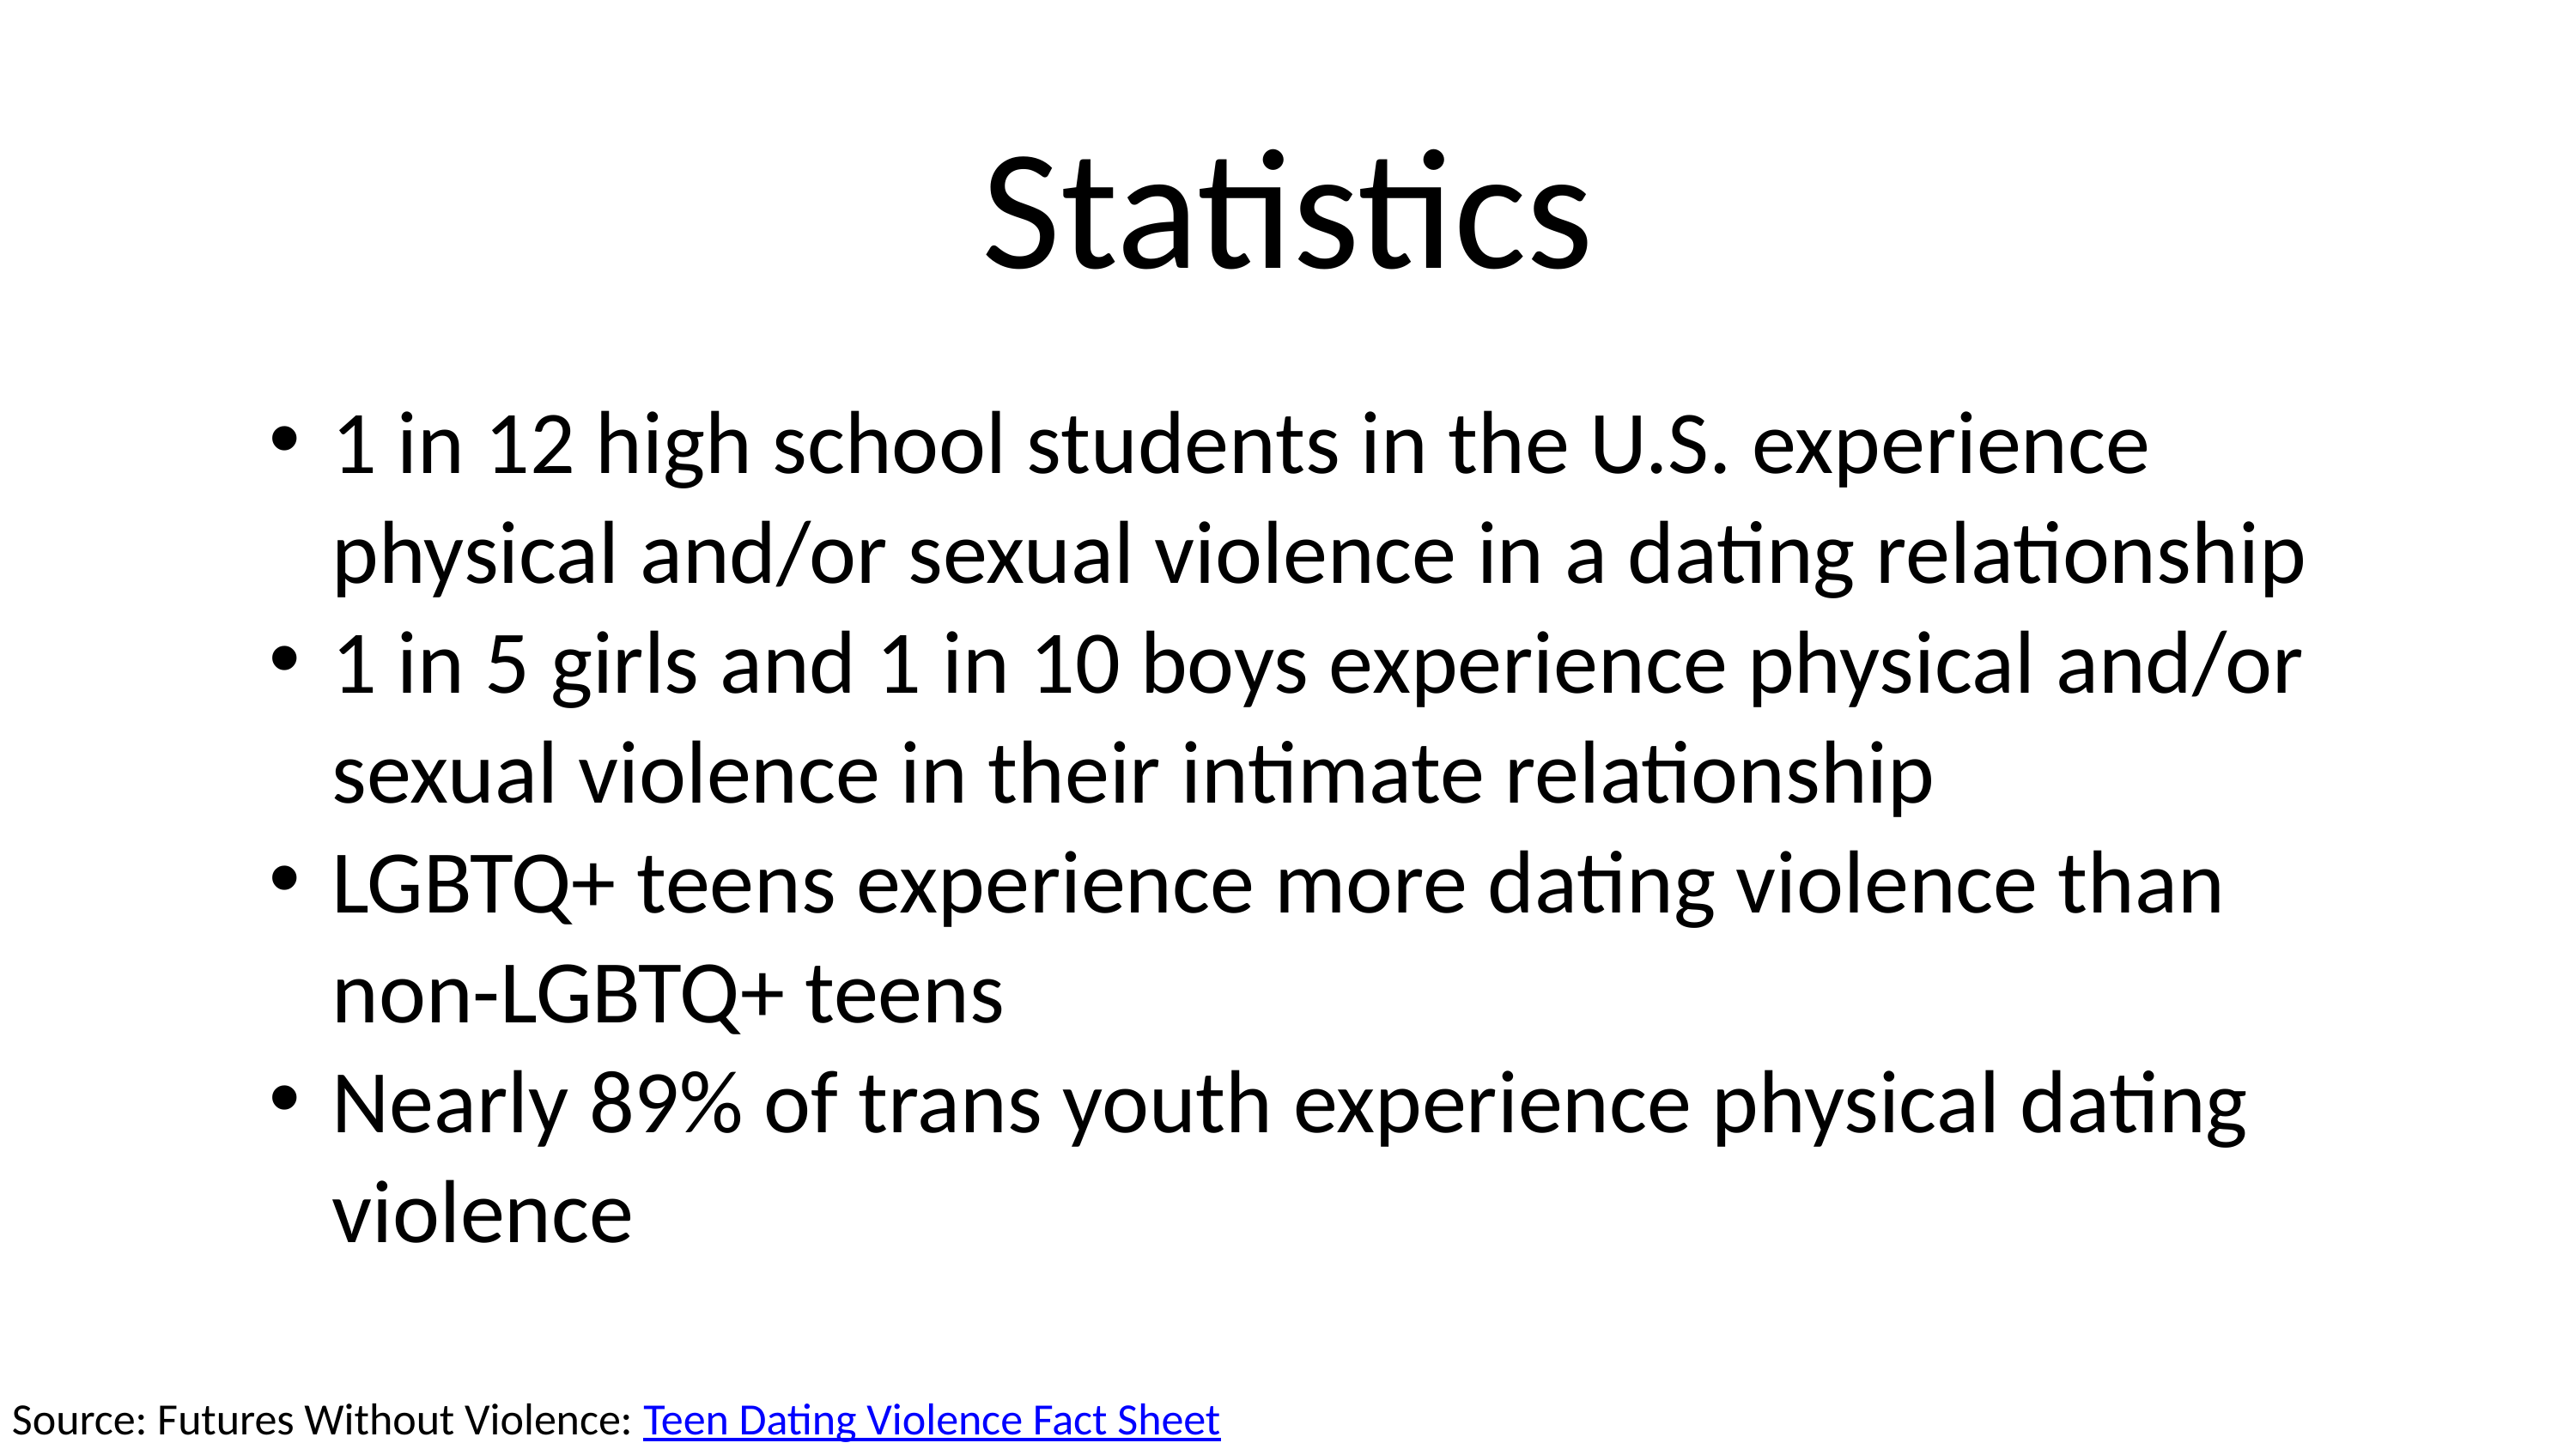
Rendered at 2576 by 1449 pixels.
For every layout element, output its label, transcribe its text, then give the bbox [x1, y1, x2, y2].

text_box Statistics [700, 96, 1876, 303]
text_box 1 in 12 high school students in the U.S. experience physical and/or sexual violence in a dating relationship 1 in 5 girls and 1 in 10 boys experience physical and/or sexual violence in their intimate relationship LGBTQ+ teens experience more dating violence than non-LGBTQ+ teens Nearly 89% of trans youth experience physical dating violence [207, 380, 2369, 1261]
text_box Source: Futures Without Violence: Teen Dating Violence Fact Sheet [12, 1385, 1755, 1445]
